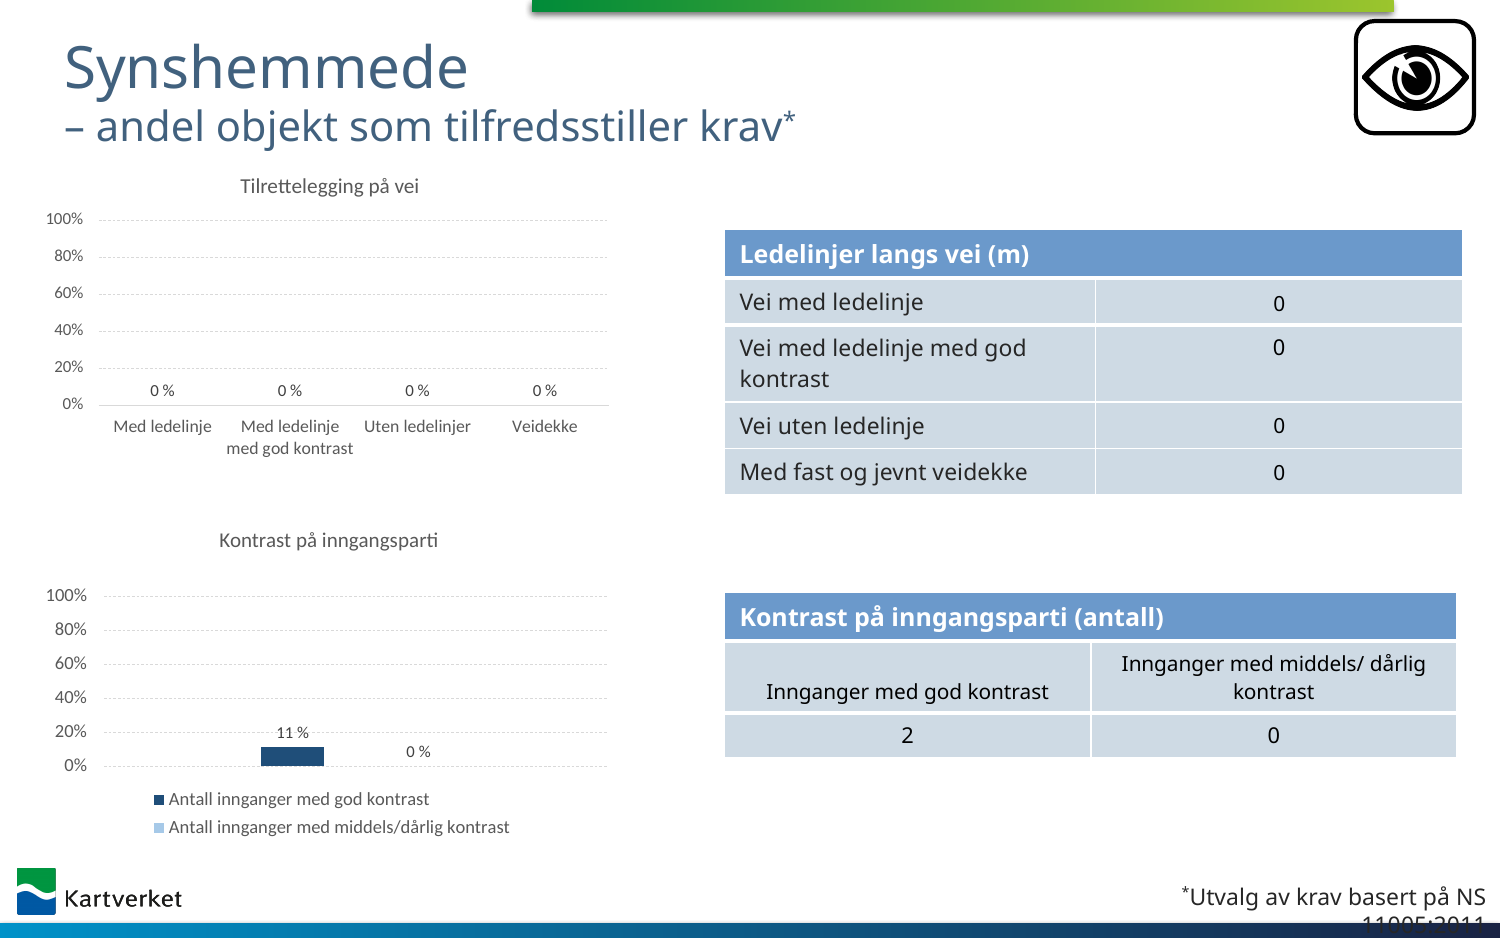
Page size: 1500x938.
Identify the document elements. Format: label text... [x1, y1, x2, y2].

table_cell Innganger med god kontrast [725, 643, 1090, 711]
picture [41, 166, 619, 492]
table_cell Innganger med middels/ dårlig kontrast [1092, 643, 1456, 711]
picture [41, 520, 617, 846]
text_box Synshemmede – andel objekt som tilfredsstiller krav* [49, 24, 1431, 158]
table_cell 0 [1096, 327, 1462, 401]
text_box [1355, 20, 1475, 134]
table_header Ledelinjer langs vei (m) [725, 230, 1462, 276]
table_cell Vei med ledelinje med god kontrast [725, 327, 1095, 401]
table_cell 0 [1096, 280, 1462, 323]
text_box *Utvalg av krav basert på NS 11005:2011 [1068, 873, 1500, 938]
table_cell 0 [1096, 449, 1462, 494]
table_cell Vei uten ledelinje [725, 403, 1095, 448]
table_cell Vei med ledelinje [725, 280, 1095, 323]
table_cell 2 [725, 715, 1090, 757]
table_header Kontrast på inngangsparti (antall) [725, 593, 1456, 639]
table_cell 0 [1096, 403, 1462, 448]
table_cell 0 [1092, 715, 1456, 757]
table_cell Med fast og jevnt veidekke [725, 449, 1095, 494]
